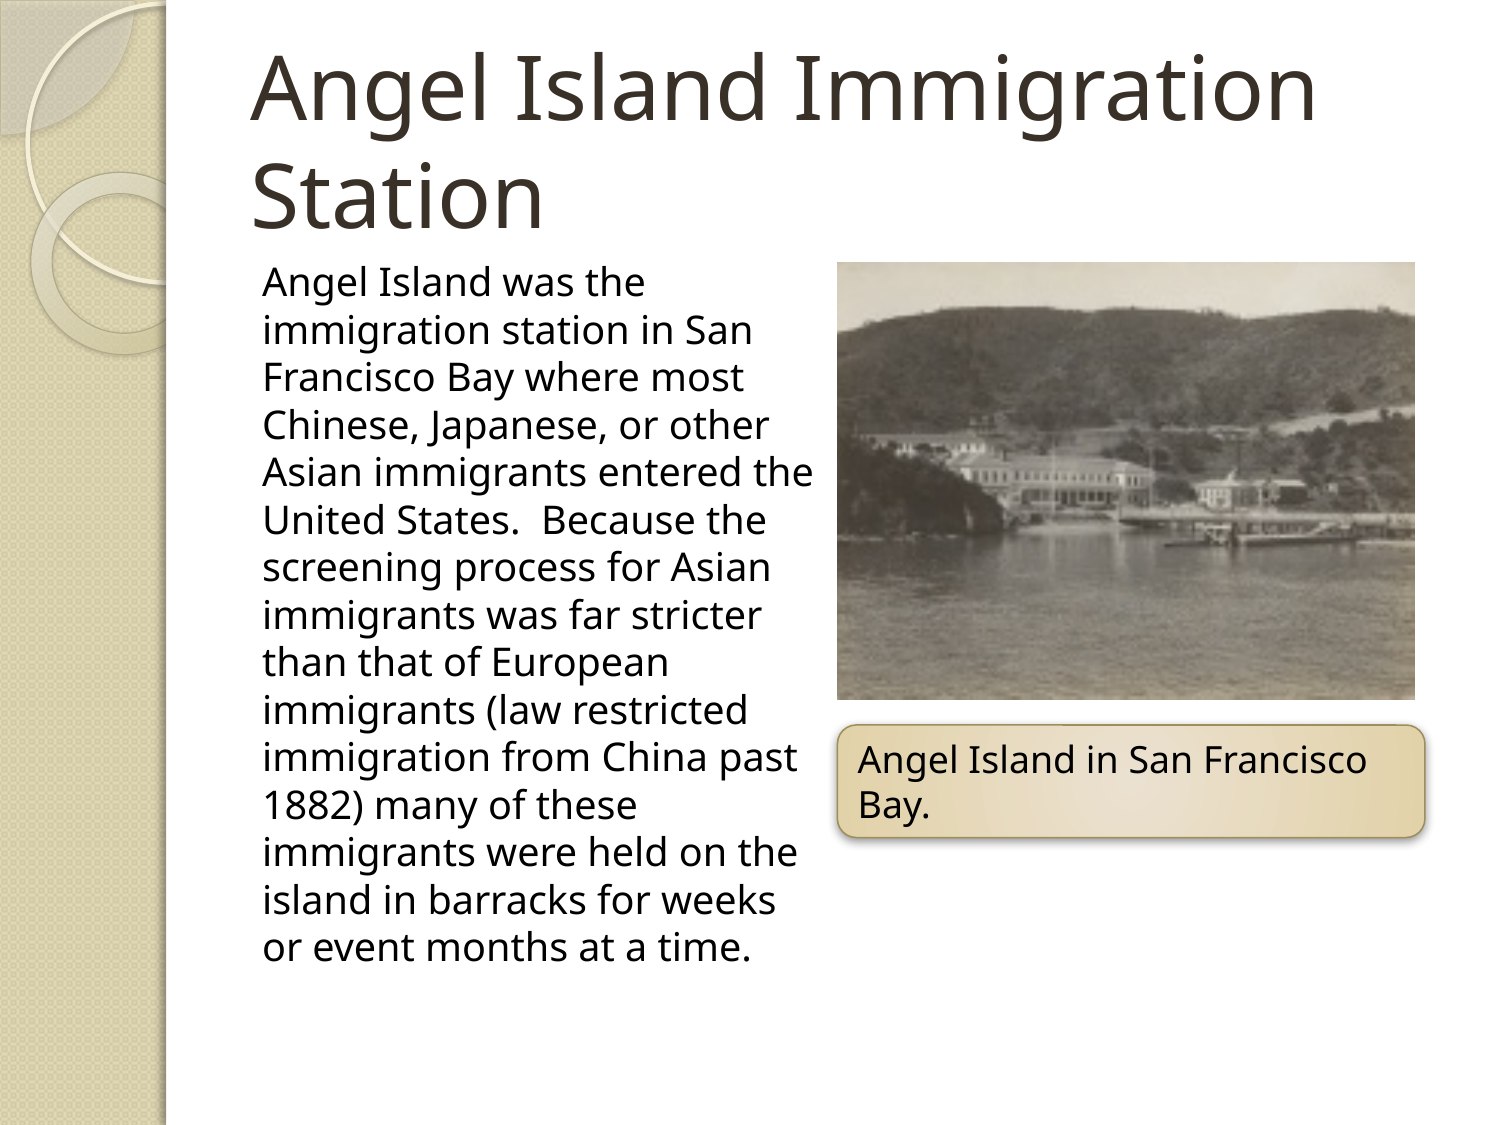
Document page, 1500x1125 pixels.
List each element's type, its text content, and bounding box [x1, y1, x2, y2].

title Angel Island Immigration Station [235, 45, 1466, 233]
list Angel Island was the immigration station in San Francisco Bay where most Chinese, Japanese, or other Asian immigrants entered the United States. Because the screening process for Asian immigrants was far stricter than that of European immigrants (law restricted immigration from China past 1882) many of these immigrants were held on the island in barracks for weeks or event months at a time. [235, 249, 836, 1015]
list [837, 262, 1415, 701]
text_box Angel Island in San Francisco Bay. [836, 724, 1426, 839]
